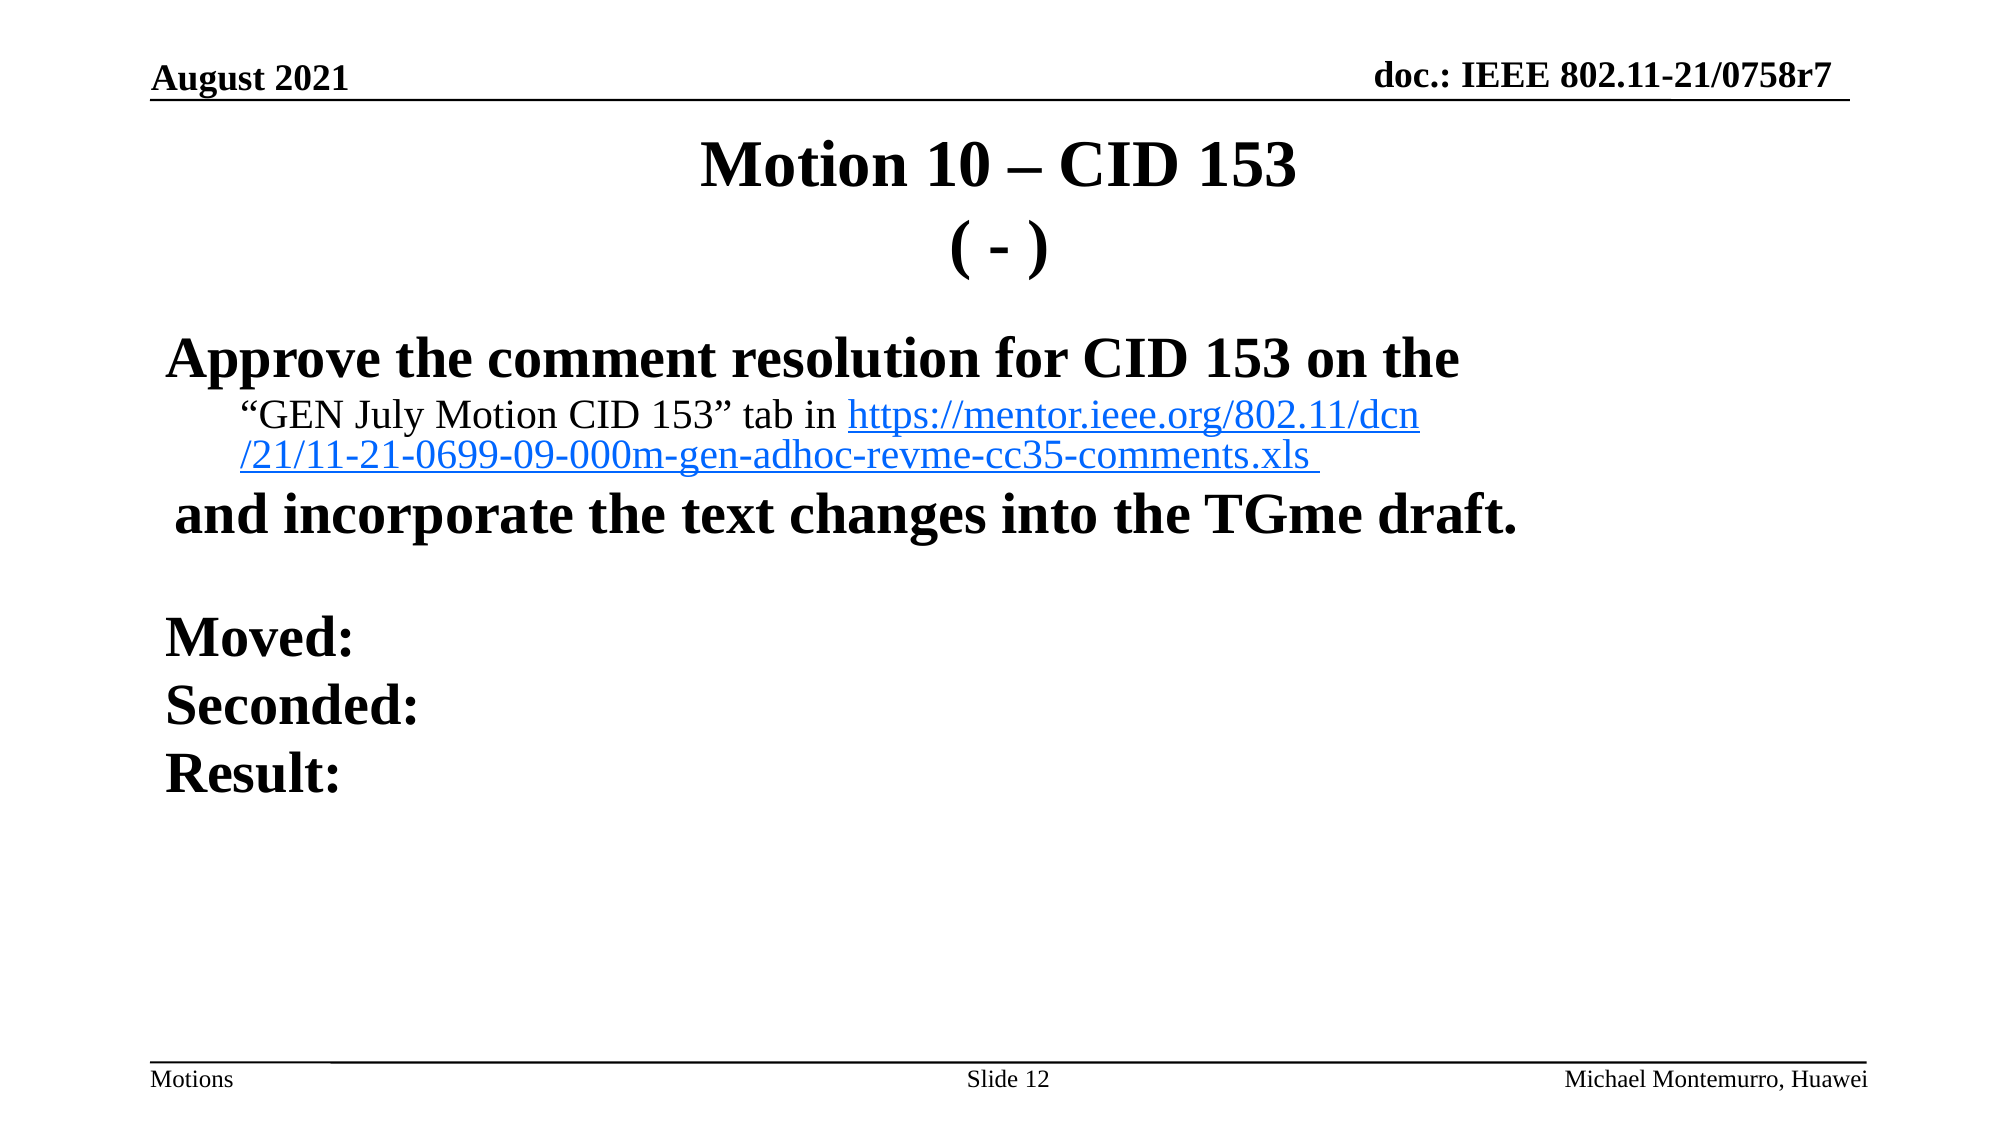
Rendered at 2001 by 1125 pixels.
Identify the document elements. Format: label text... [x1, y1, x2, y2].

title Motion 10 – CID 153 ( - ) [150, 112, 1850, 288]
list Approve the comment resolution for CID 153 on the “GEN July Motion CID 153” tab in https://mentor.ieee.org/802.11/dcn/21/11-21-0699-09-000m-gen-adhoc-revme-cc35-comments.xls and incorporate the text changes into the TGme draft. Moved: Seconded: Result: [150, 324, 1850, 1000]
slide_number Slide 12 [964, 1061, 1053, 1125]
footer Michael Montemurro, Huawei [1266, 1061, 1869, 1093]
